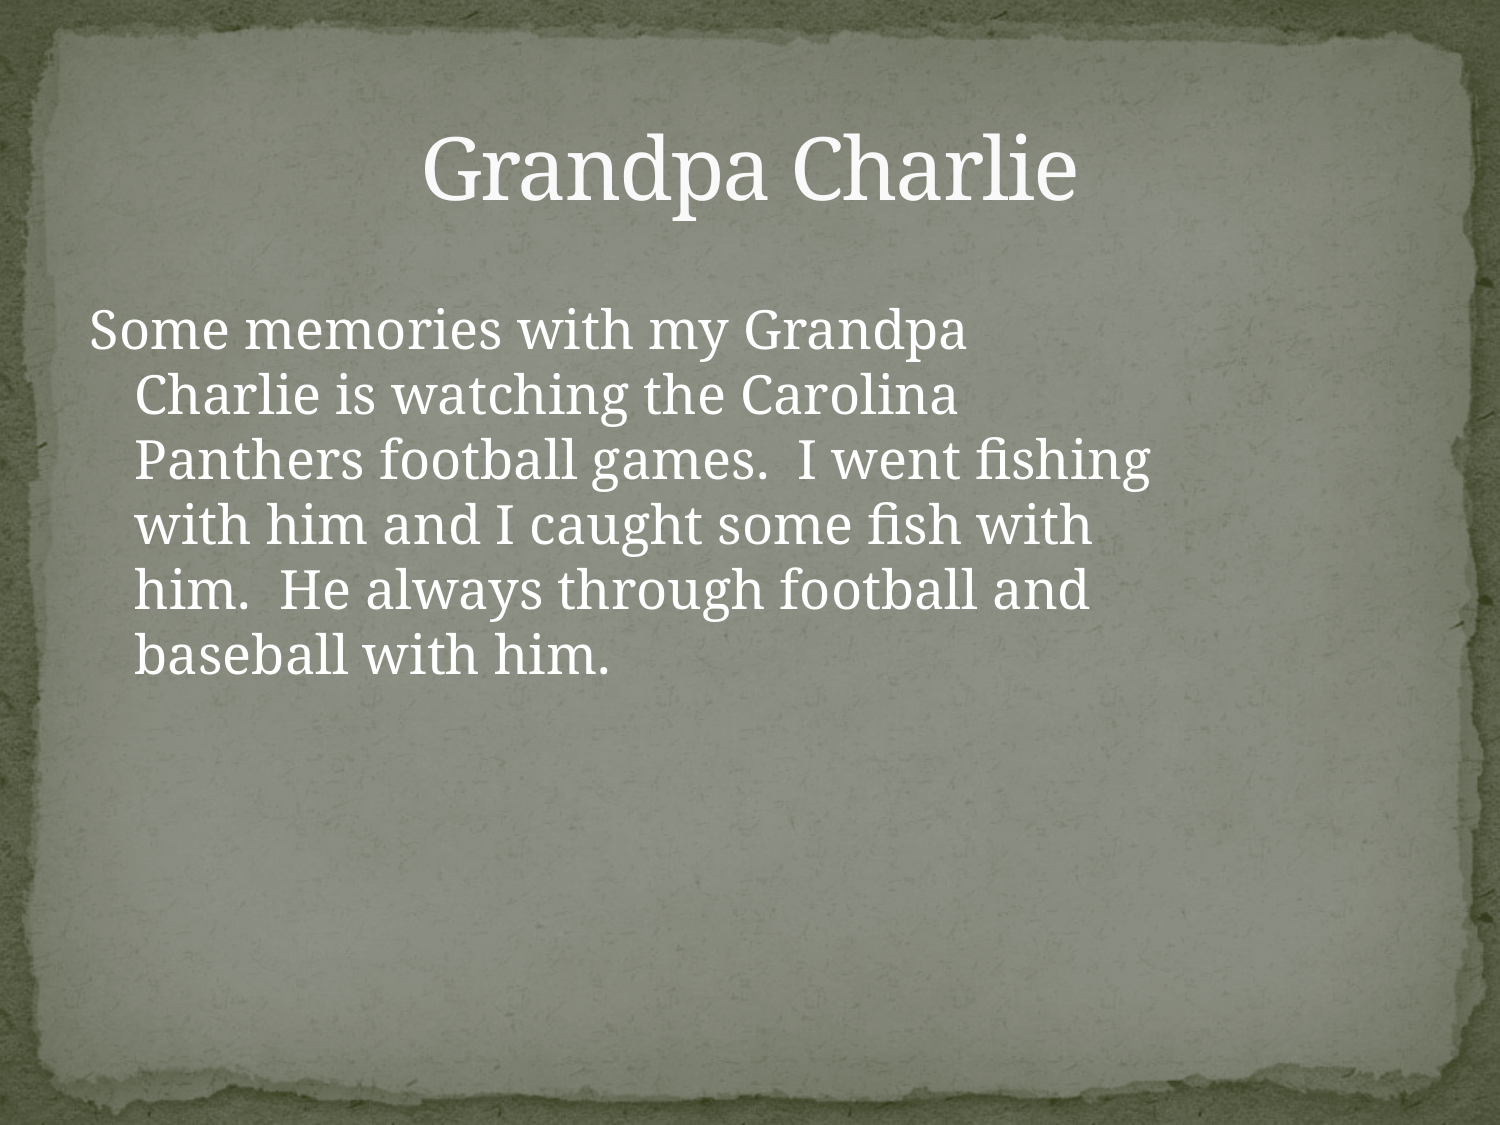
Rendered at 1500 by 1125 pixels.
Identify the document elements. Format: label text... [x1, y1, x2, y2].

title Grandpa Charlie [74, 24, 1425, 225]
list Some memories with my Grandpa Charlie is watching the Carolina Panthers football games. I went fishing with him and I caught some fish with him. He always through football and baseball with him. [75, 287, 1175, 1000]
